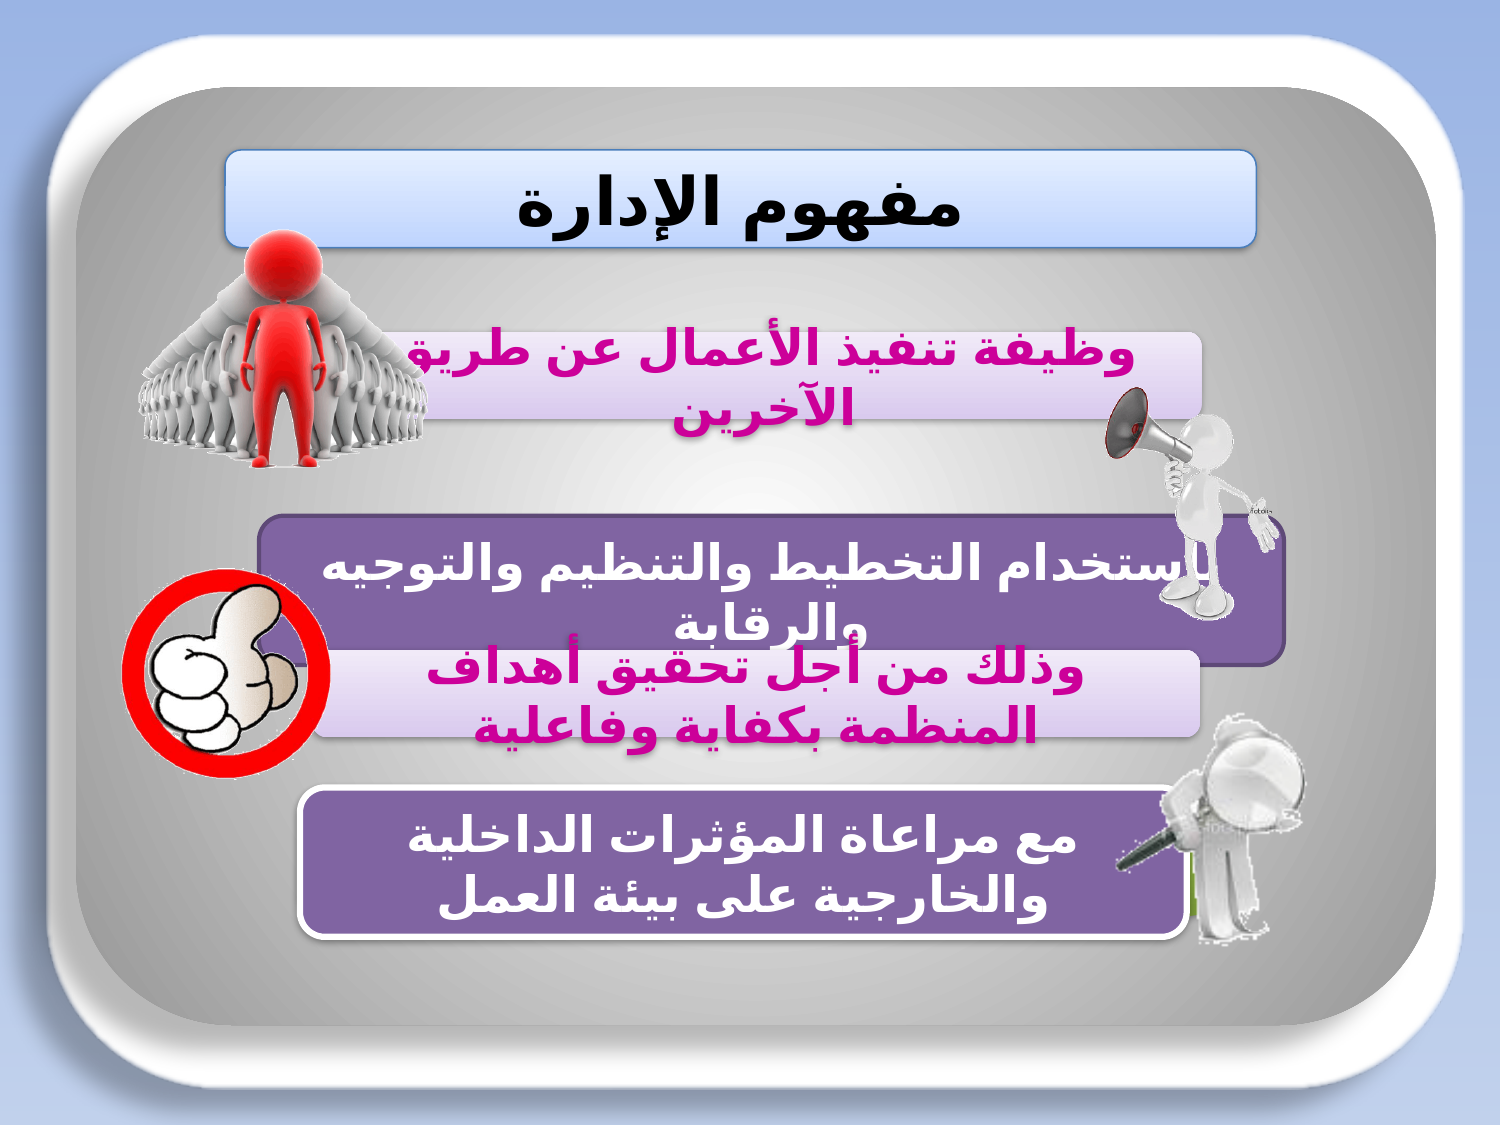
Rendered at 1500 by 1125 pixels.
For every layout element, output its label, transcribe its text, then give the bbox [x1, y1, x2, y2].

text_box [299, 699, 1355, 955]
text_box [99, 549, 1201, 813]
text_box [88, 219, 1202, 477]
text_box [53, 34, 1468, 1089]
text_box [0, 0, 1500, 1125]
text_box [74, 85, 1438, 1028]
text_box مفهوم الإدارة [224, 149, 1258, 249]
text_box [258, 365, 1316, 654]
